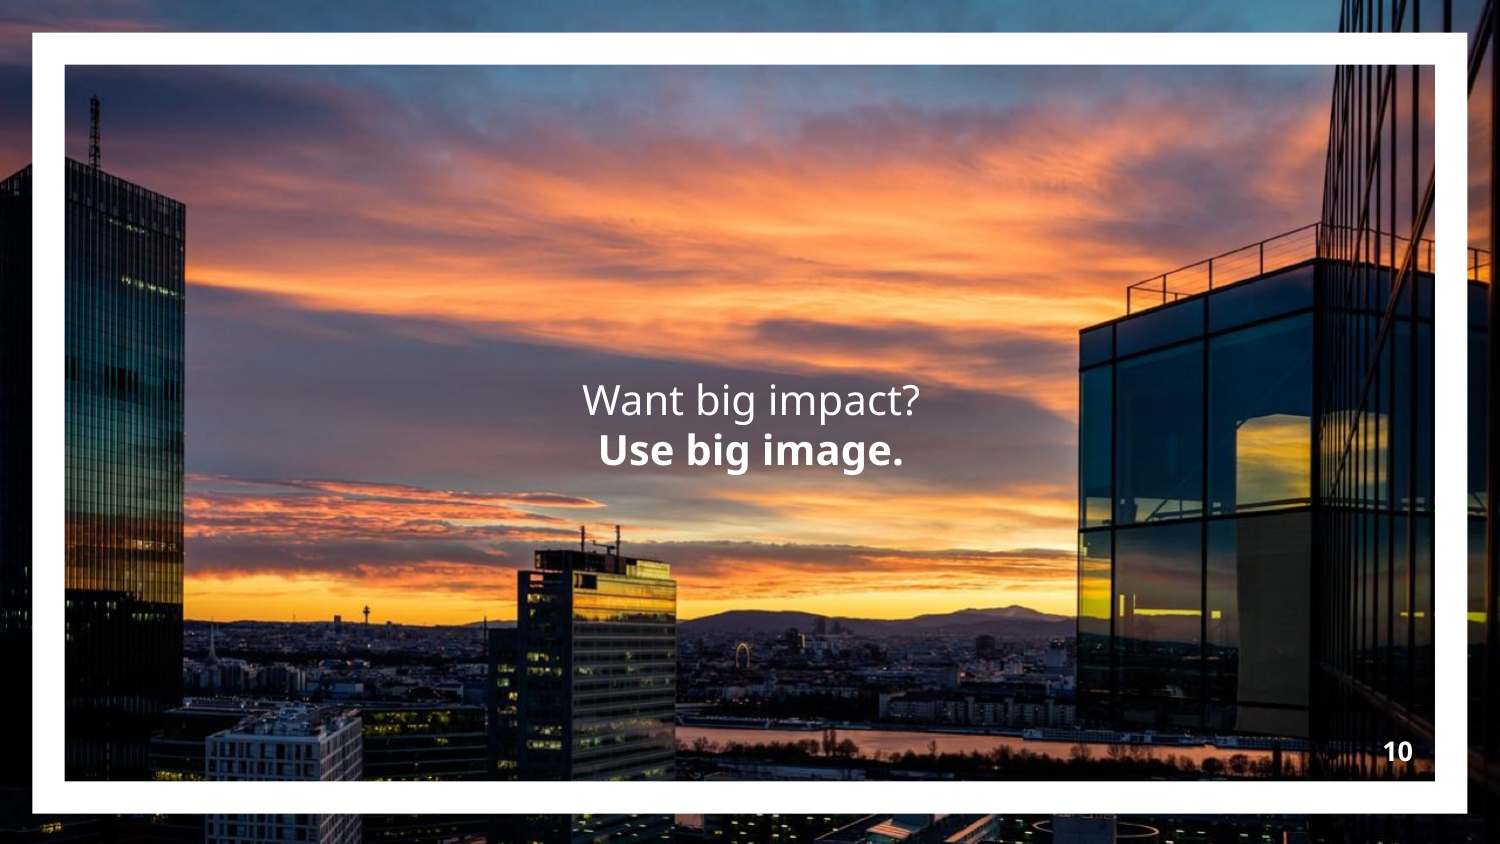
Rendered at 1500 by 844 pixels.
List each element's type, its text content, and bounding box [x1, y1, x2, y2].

picture [0, 0, 1500, 844]
title Want big impact? Use big image. [65, 65, 1437, 782]
slide_number 10 [1338, 720, 1429, 786]
